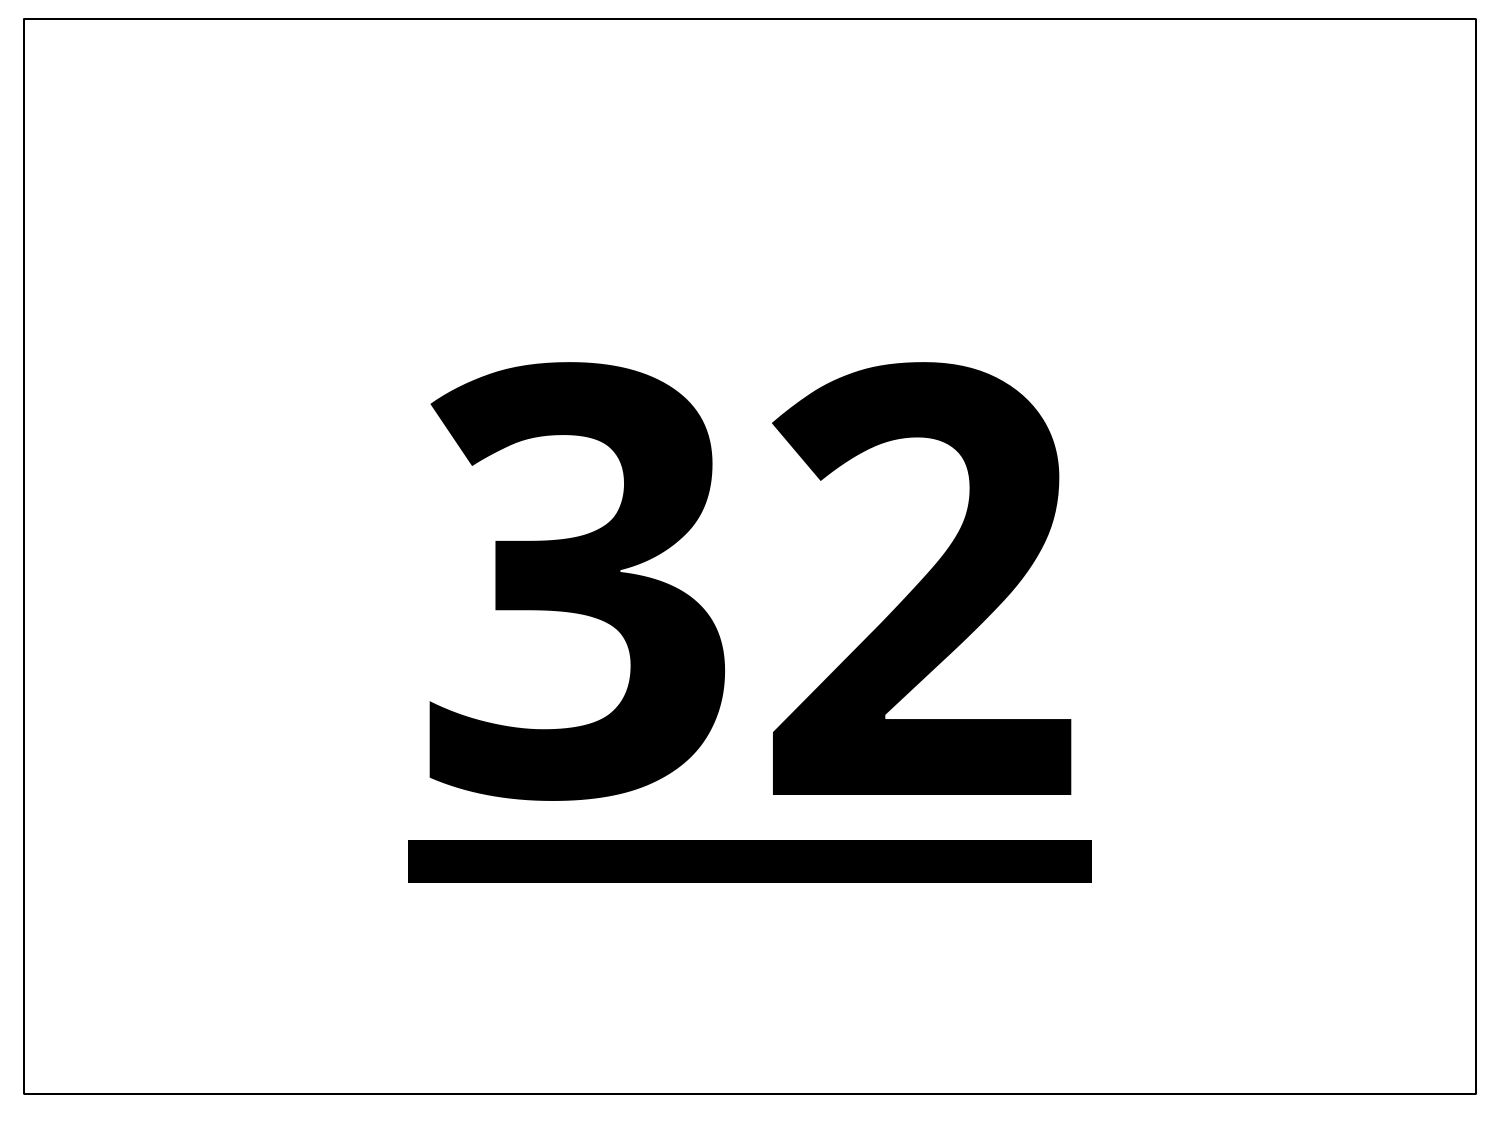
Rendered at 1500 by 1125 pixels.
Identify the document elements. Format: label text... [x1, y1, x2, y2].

text_box 32 [21, 17, 1479, 1096]
